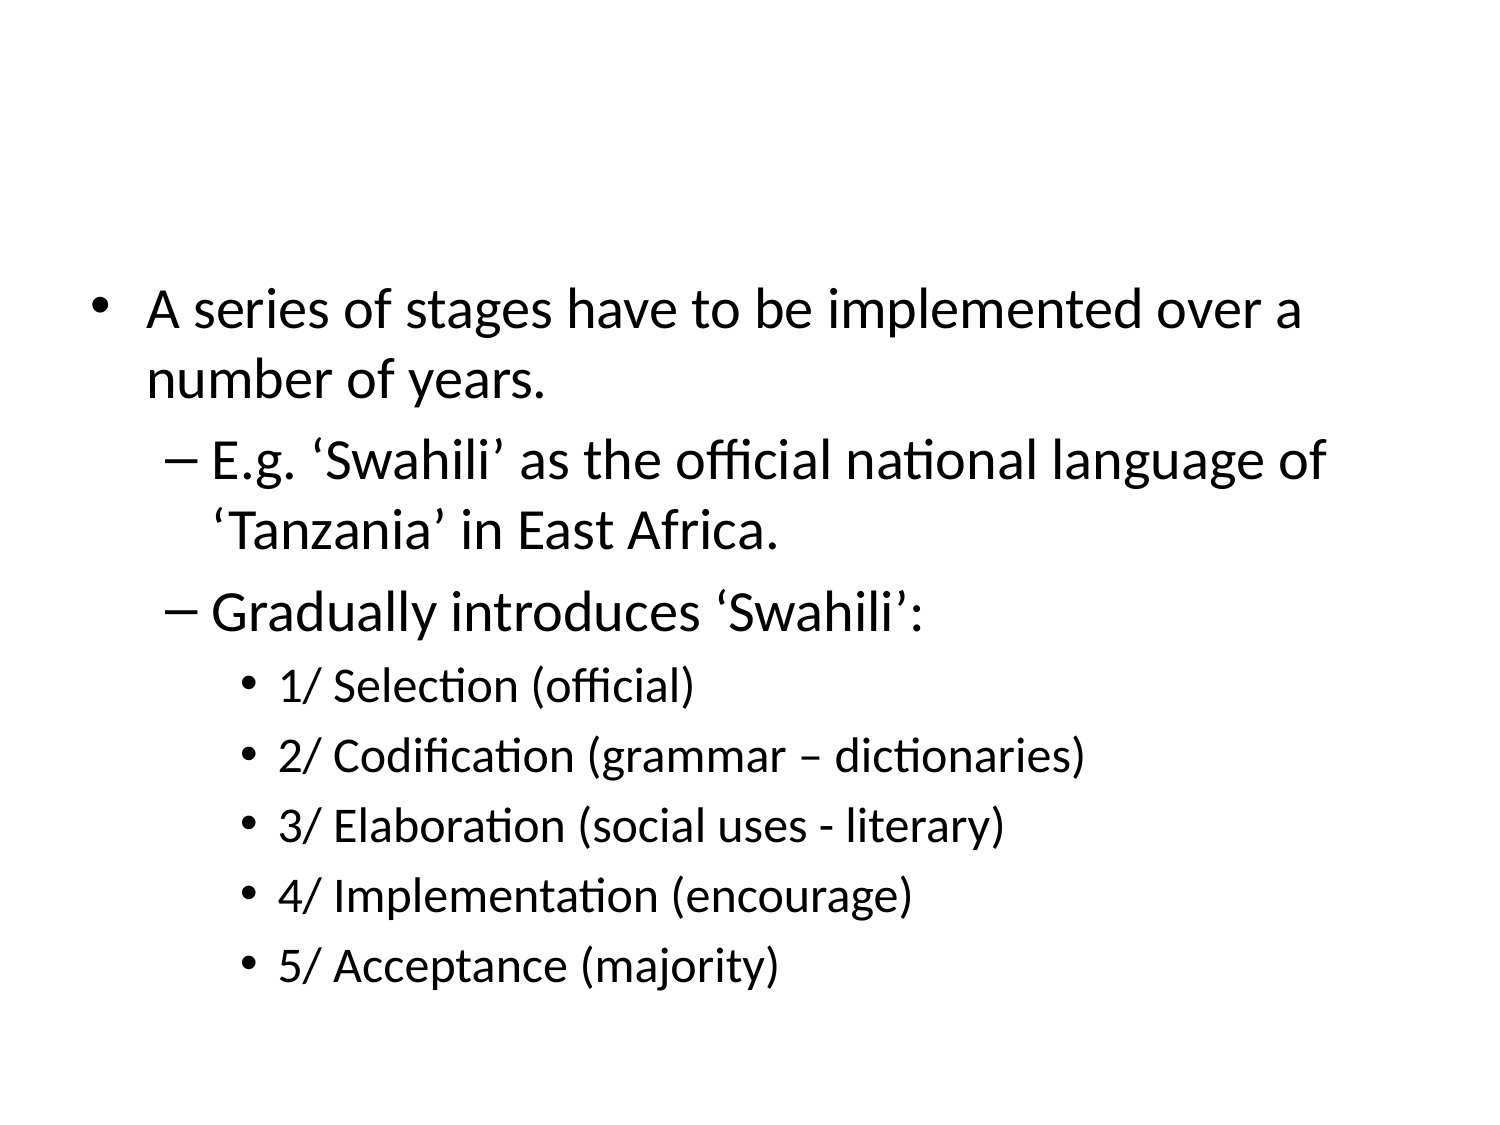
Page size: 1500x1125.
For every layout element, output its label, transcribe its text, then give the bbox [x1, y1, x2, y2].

list A series of stages have to be implemented over a number of years. E.g. ‘Swahili’ as the official national language of ‘Tanzania’ in East Africa. Gradually introduces ‘Swahili’: 1/ Selection (official) 2/ Codification (grammar – dictionaries) 3/ Elaboration (social uses - literary) 4/ Implementation (encourage) 5/ Acceptance (majority) [75, 262, 1425, 1005]
